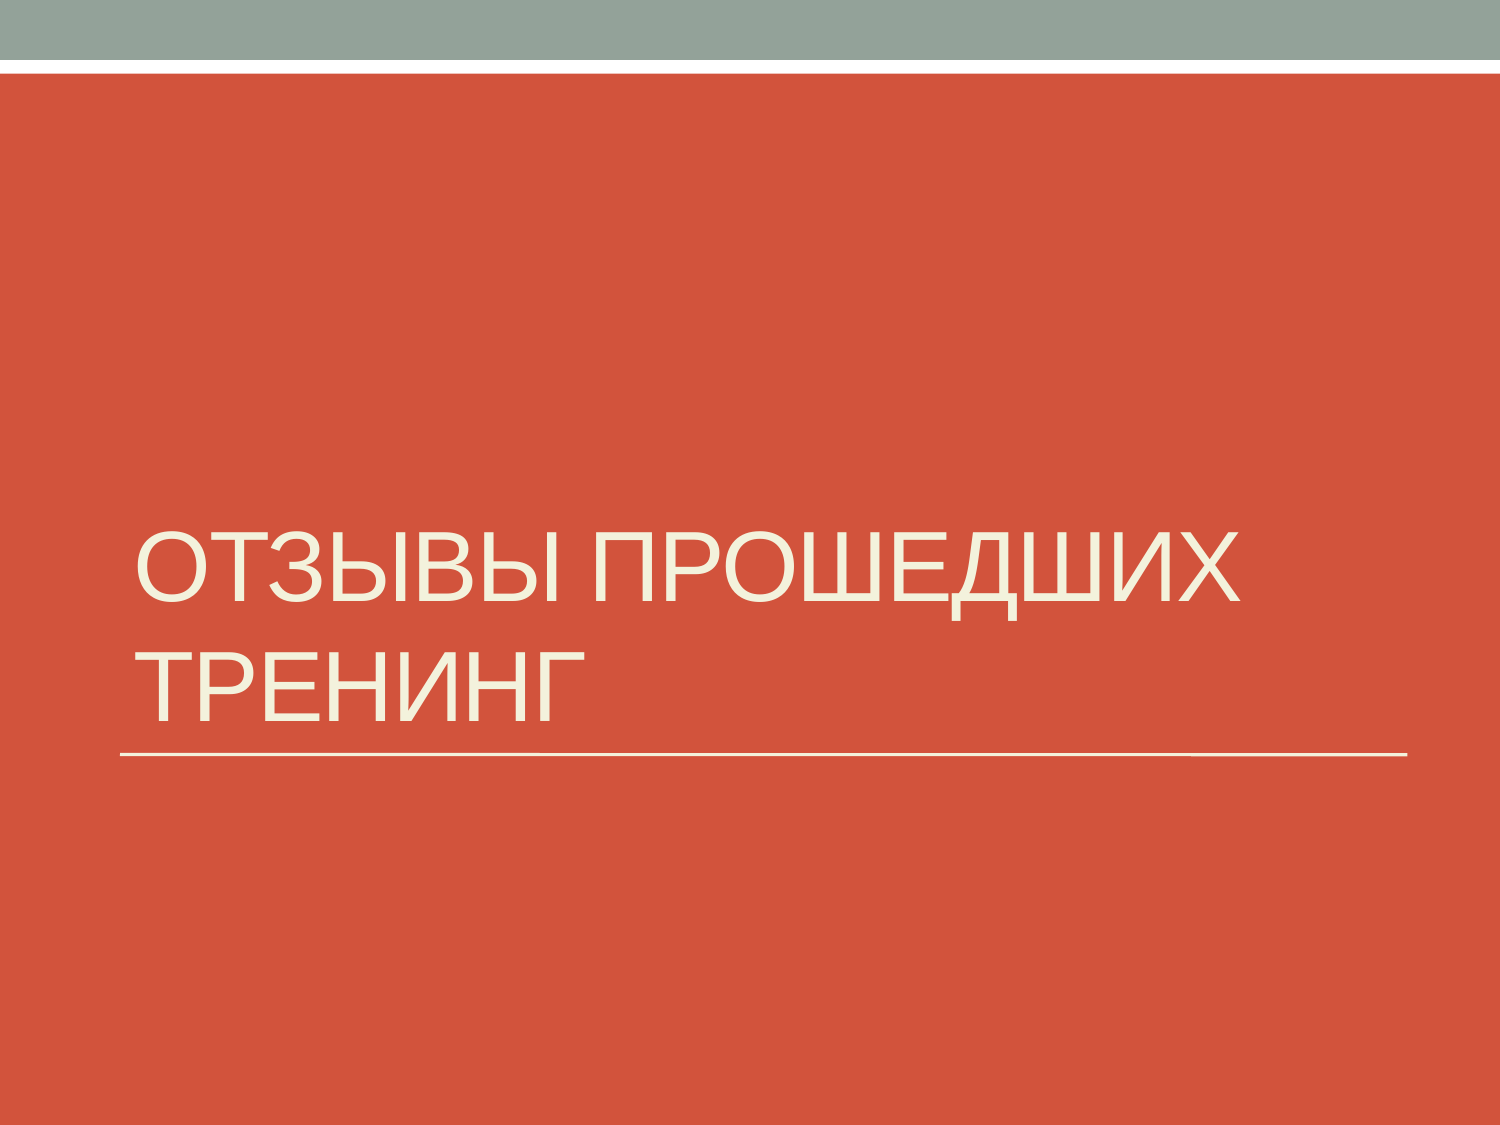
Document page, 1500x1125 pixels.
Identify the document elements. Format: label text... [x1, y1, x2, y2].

title ОТЗЫВЫ ПРОШЕДШИХ ТРЕНИНГ [118, 387, 1394, 749]
